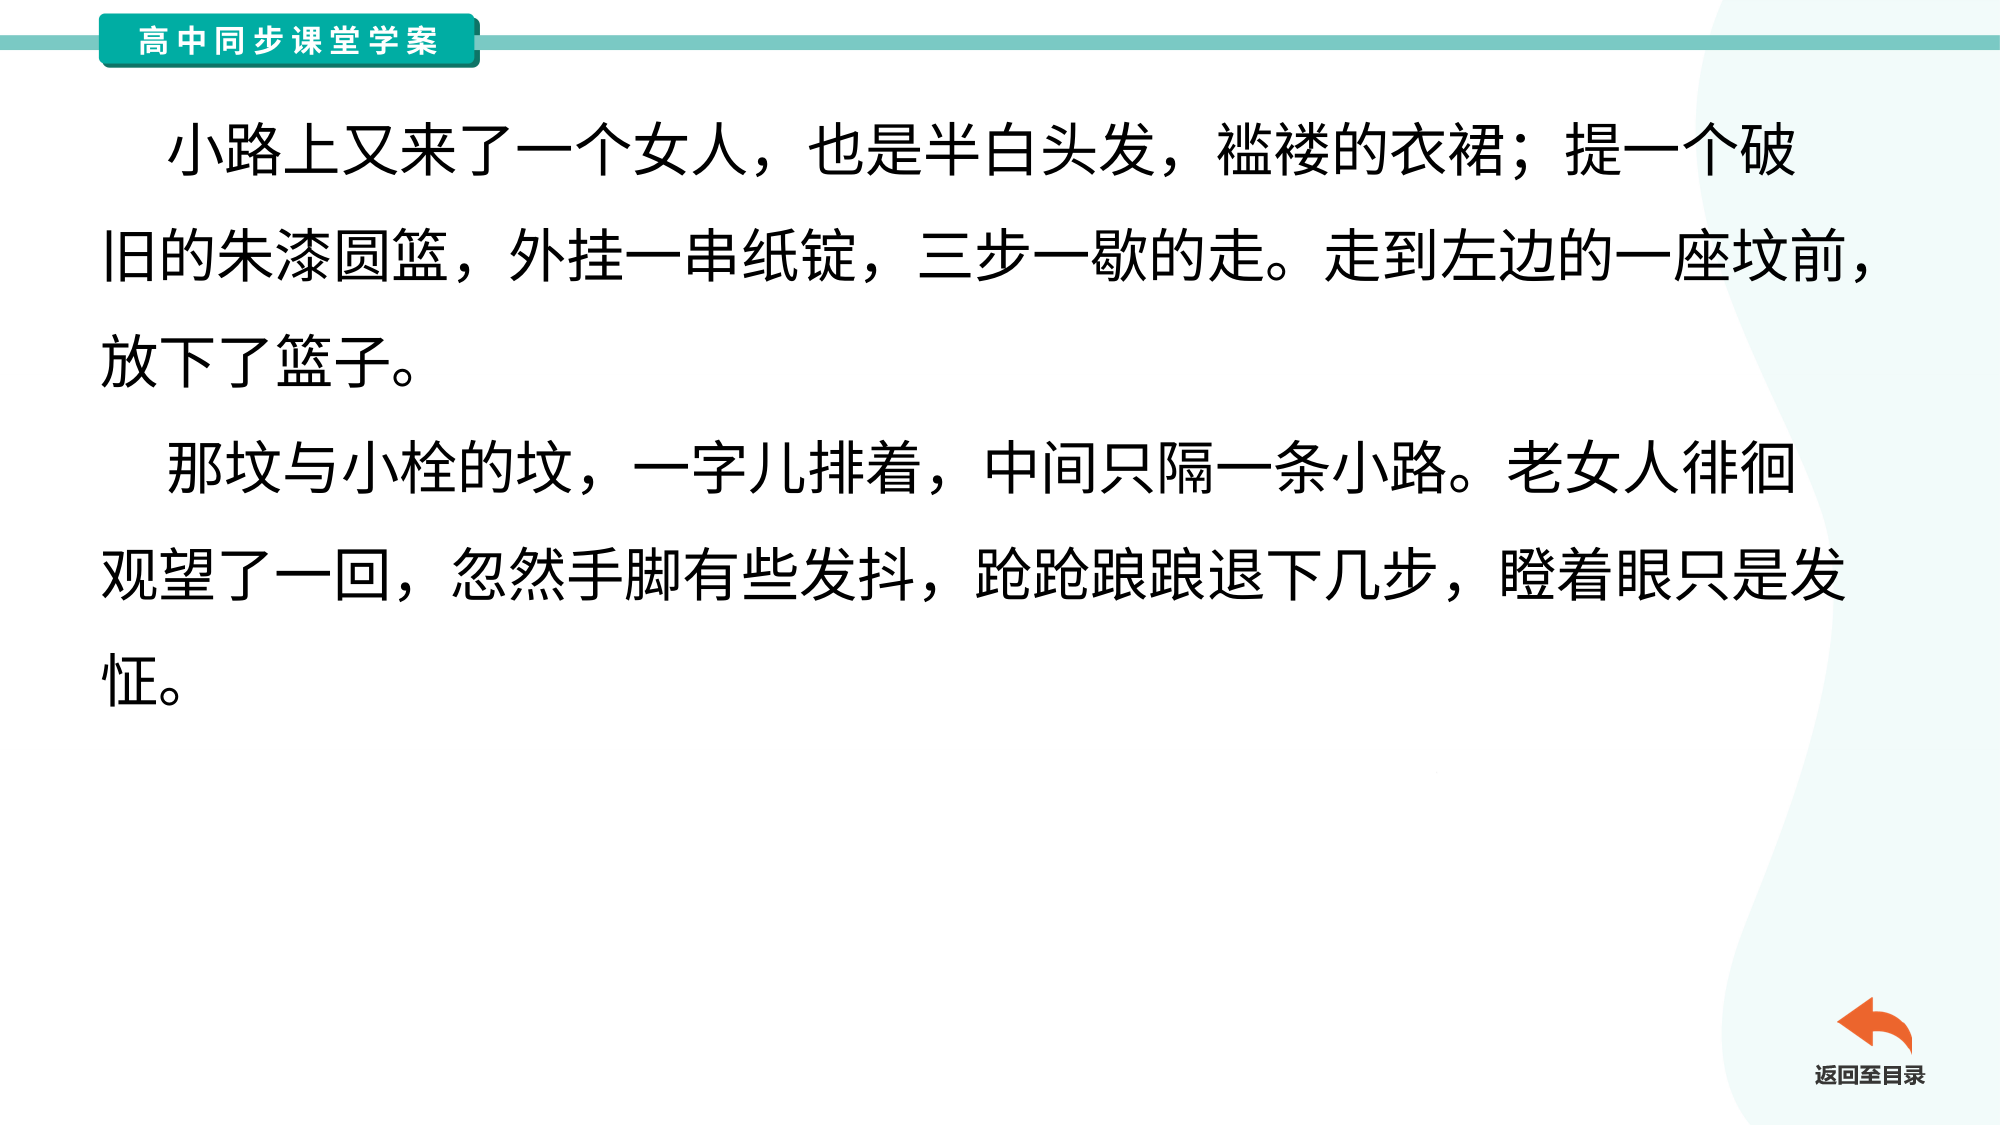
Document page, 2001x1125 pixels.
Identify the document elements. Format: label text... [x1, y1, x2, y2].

text_box 小路上又来了一个女人，也是半白头发，褴褛的衣裙；提一个破 旧的朱漆圆篮，外挂一串纸锭，三步一歇的走。走到左边的一座坟前， 放下了篮子。 那坟与小栓的坟，一字儿排着，中间只隔一条小路。老女人徘徊 观望了一回，忽然手脚有些发抖，跄跄踉踉退下几步，瞪着眼只是发 怔。 [100, 76, 1899, 715]
picture [0, 0, 2000, 1125]
